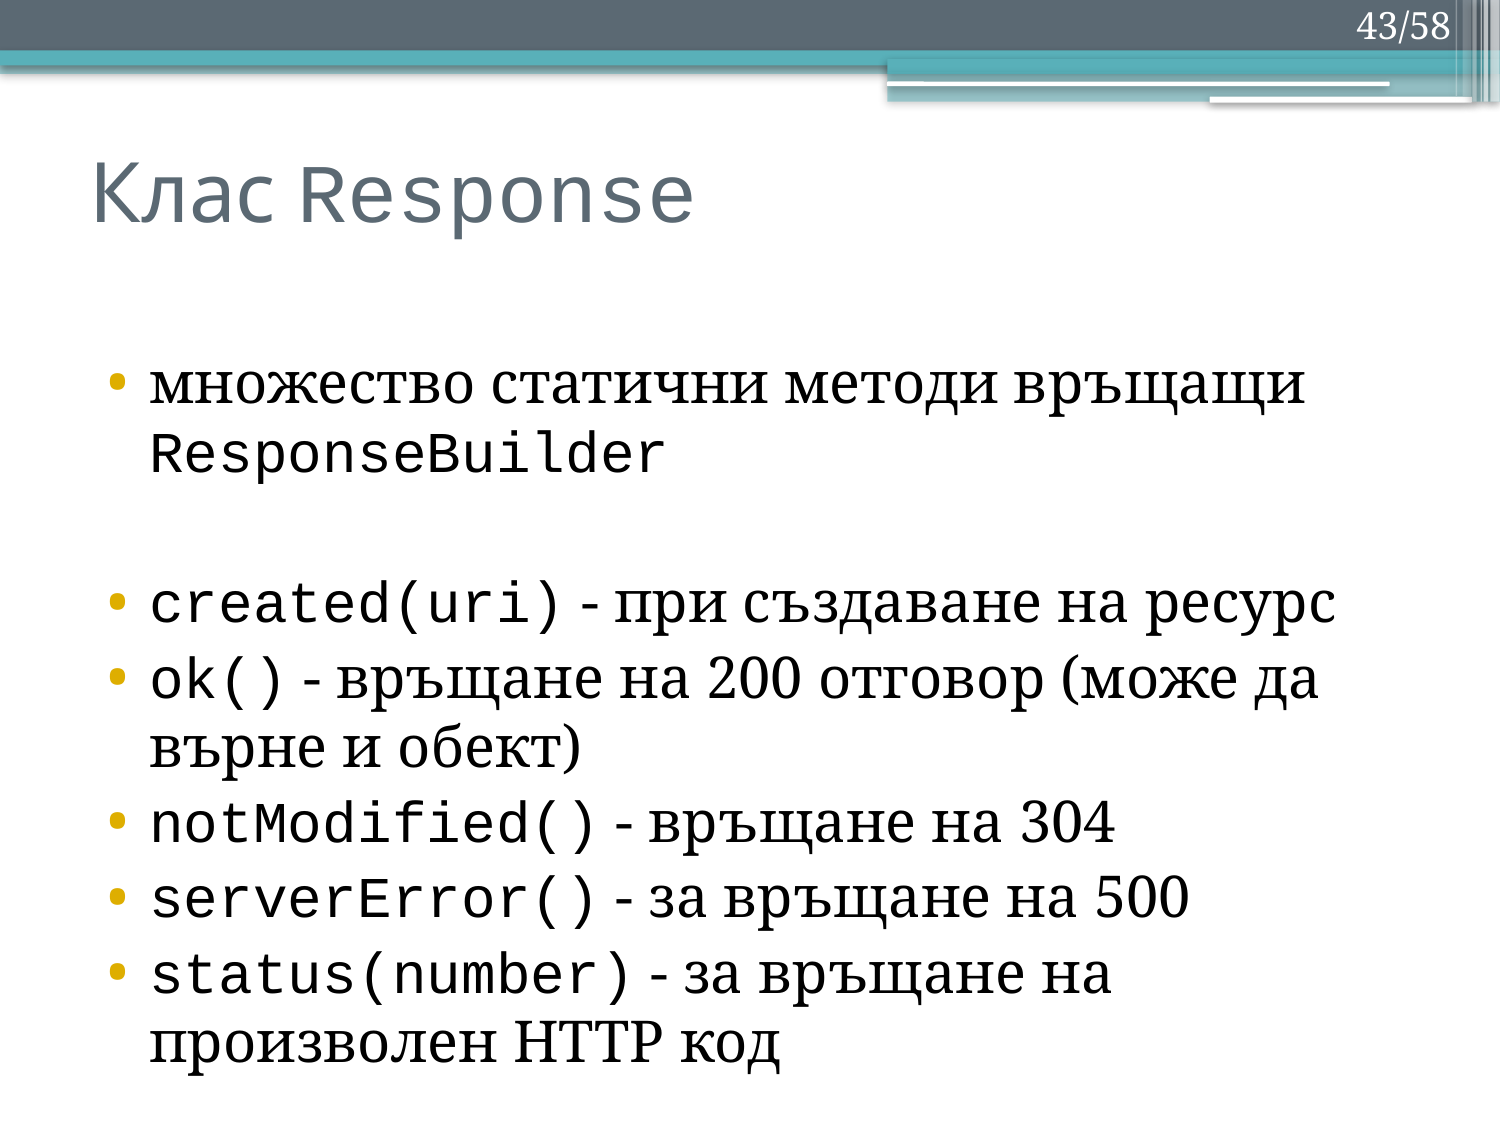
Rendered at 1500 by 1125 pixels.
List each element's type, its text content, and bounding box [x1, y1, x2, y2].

list множество статични методи връщащи ResponseBuilder created(uri) - при създаване на ресурс ok() - връщане на 200 отговор (може да върне и обект) notModified() - връщане на 304 serverError() - за връщане на 500 status(number) - за връщане на произволен HTTP код [75, 338, 1425, 1083]
slide_number 43/58 [1305, 0, 1466, 61]
title Клас Response [75, 101, 1500, 277]
